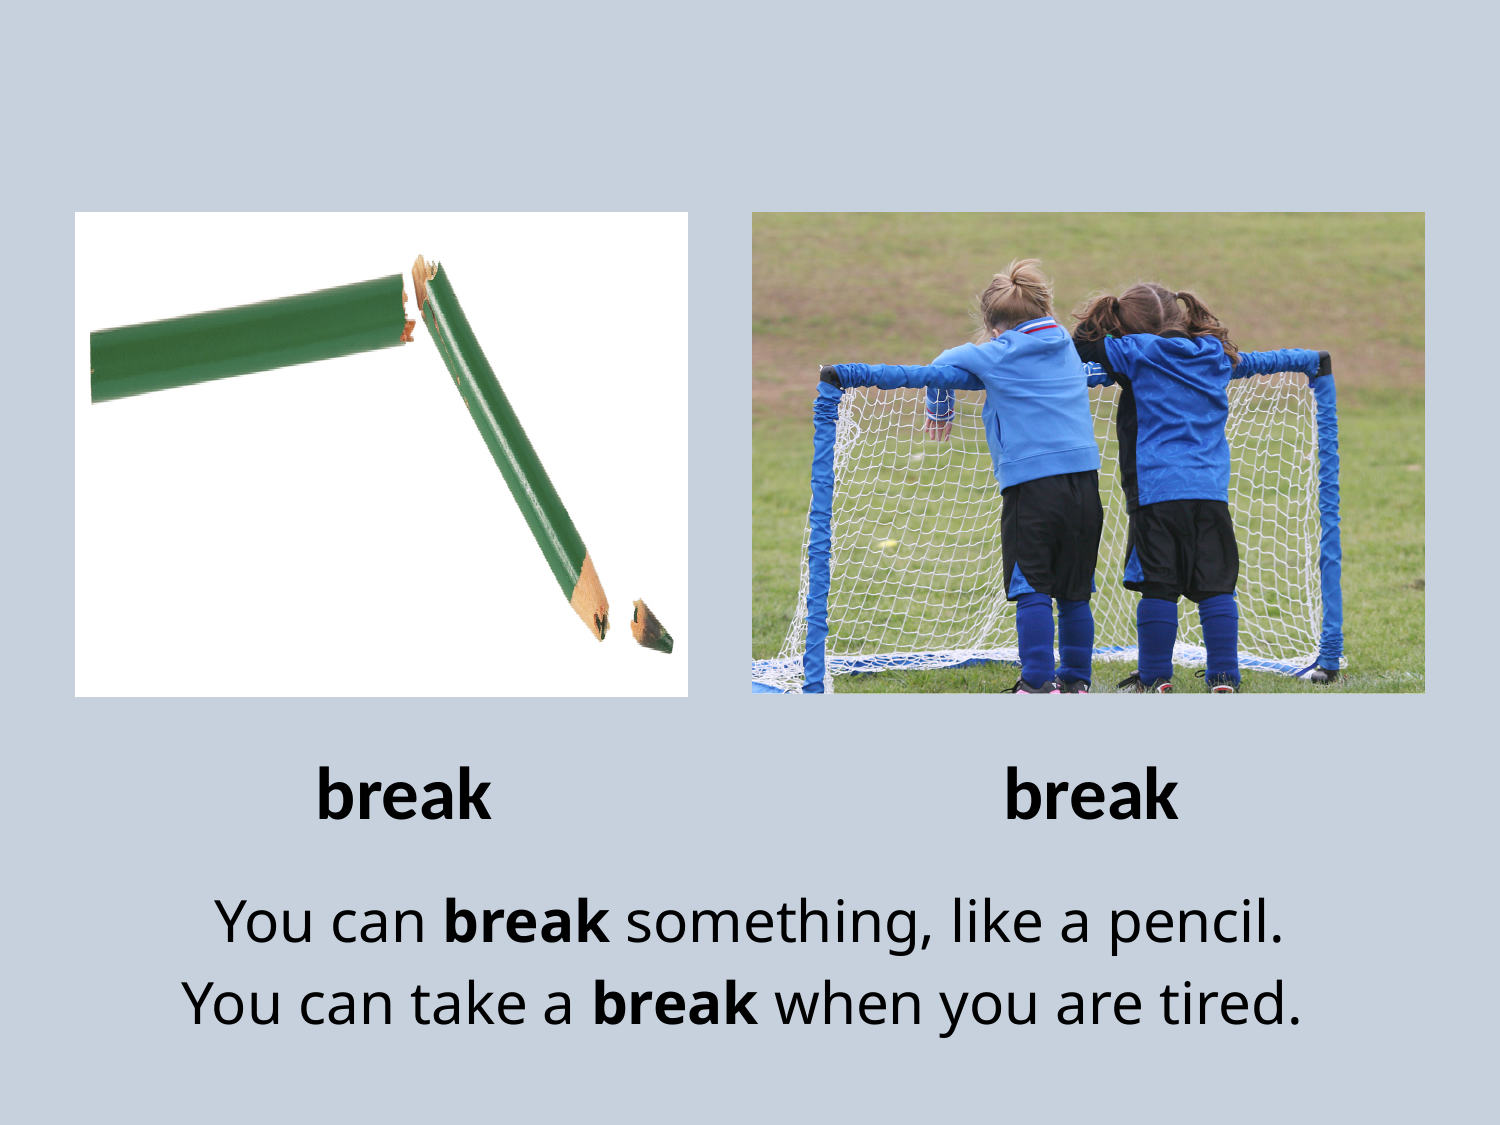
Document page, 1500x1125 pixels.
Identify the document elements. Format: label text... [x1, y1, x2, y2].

picture [751, 212, 1426, 694]
text_box You can break something, like a pencil. You can take a break when you are tired. [0, 876, 1500, 1014]
picture [74, 212, 688, 697]
text_box break [301, 737, 508, 843]
text_box break [988, 737, 1196, 843]
